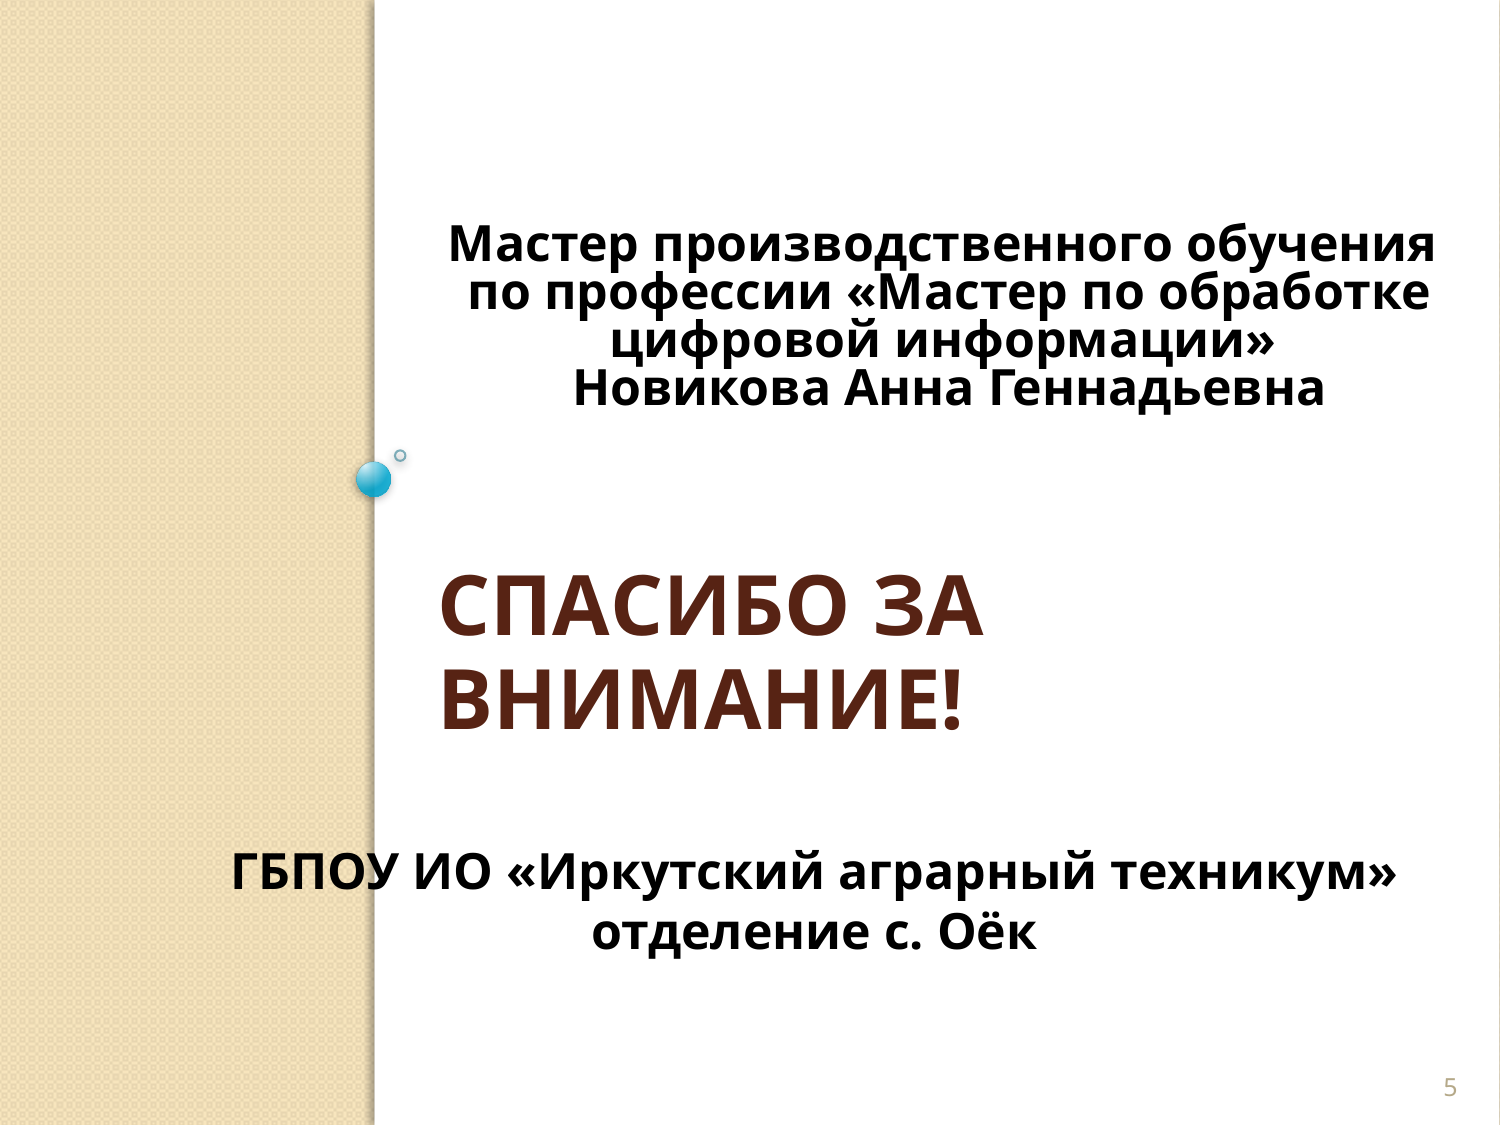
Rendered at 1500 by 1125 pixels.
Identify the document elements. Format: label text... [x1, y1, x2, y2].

text_box ГБПОУ ИО «Иркутский аграрный техникум» отделение с. Оёк [175, 831, 1453, 967]
list Мастер производственного обучения по профессии «Мастер по обработке цифровой информации» Новикова Анна Геннадьевна [422, 174, 1473, 423]
title Спасибо за внимание! [422, 550, 1473, 802]
slide_number 5 [1413, 1034, 1488, 1113]
